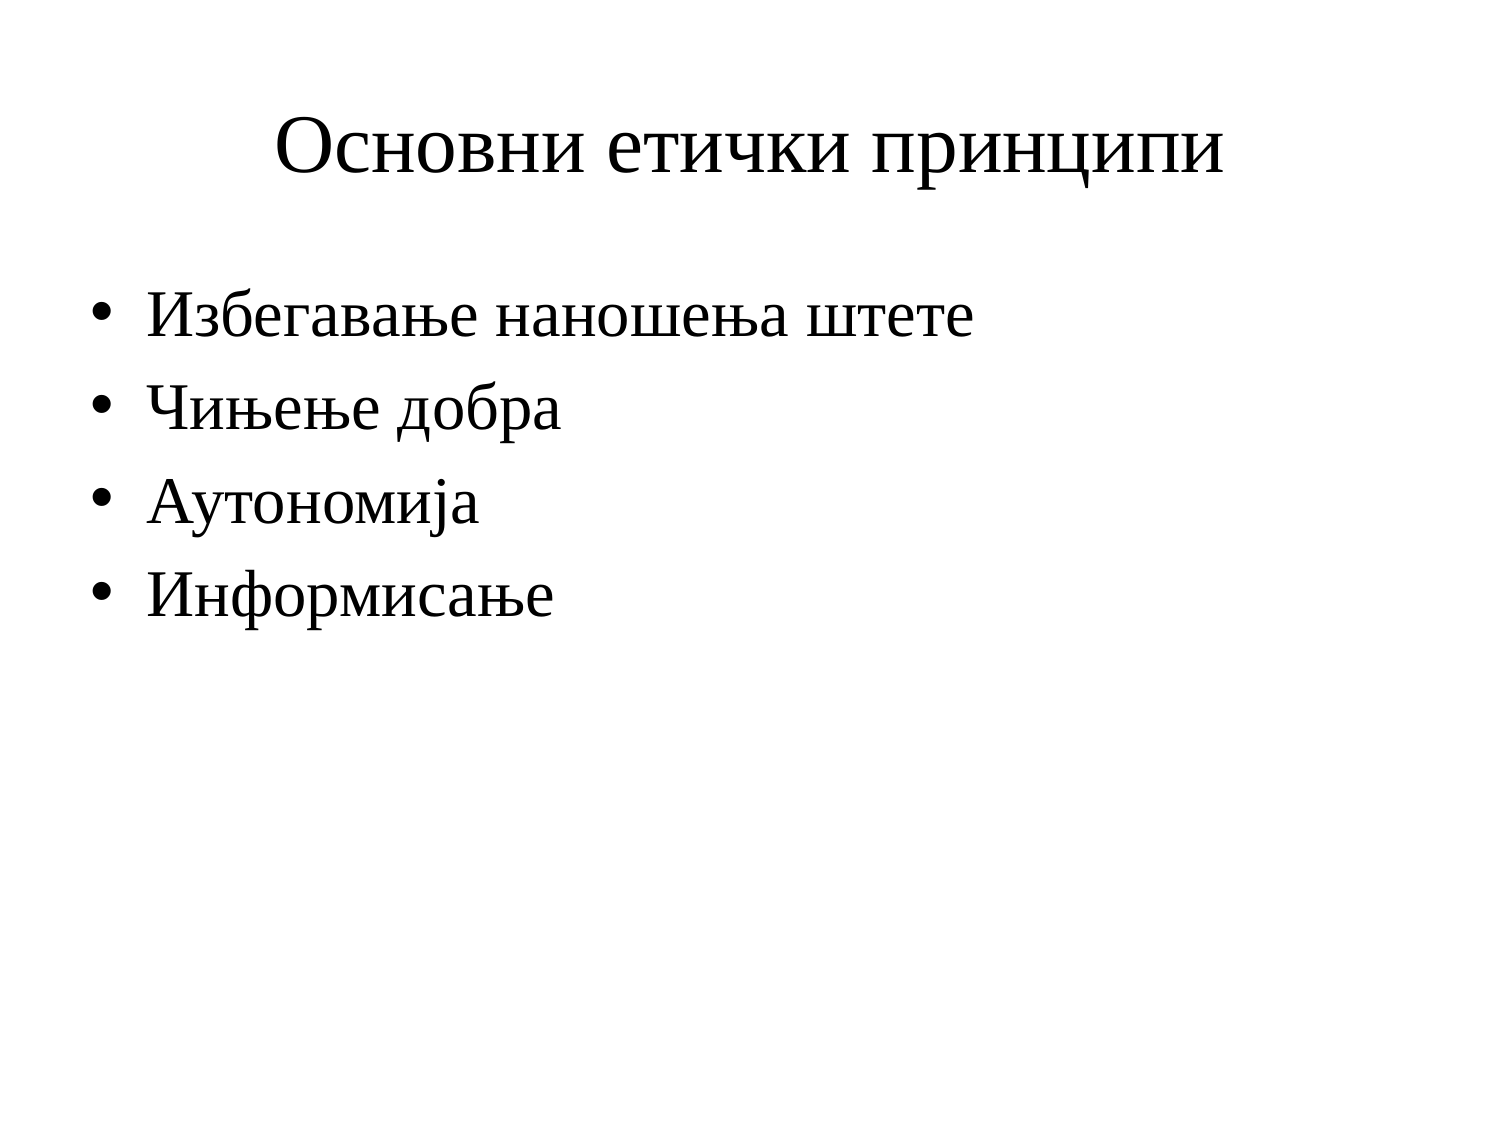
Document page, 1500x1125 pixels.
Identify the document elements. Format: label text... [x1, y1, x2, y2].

title Основни етички принципи [75, 45, 1425, 233]
list Избегавање наношења штете Чињење добра Аутономија Информисање [75, 262, 1425, 1005]
